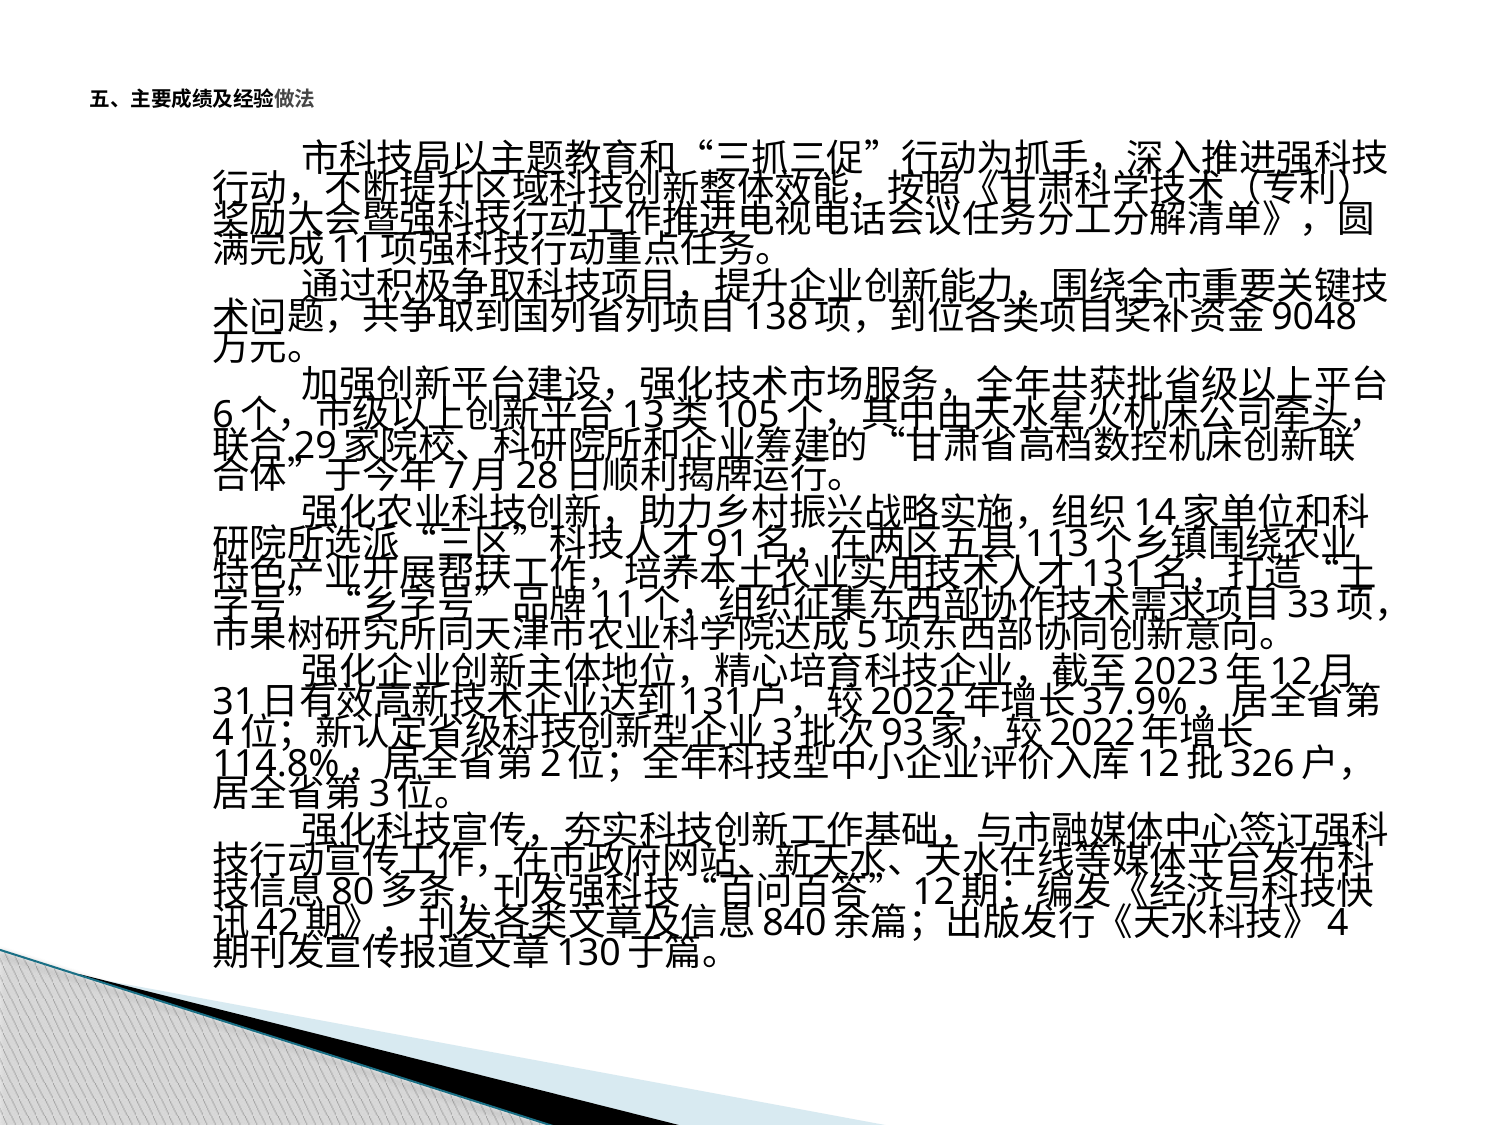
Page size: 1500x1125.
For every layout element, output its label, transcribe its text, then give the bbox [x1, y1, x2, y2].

list 市科技局以主题教育和“三抓三促”行动为抓手，深入推进强科技行动，不断提升区域科技创新整体效能，按照《甘肃科学技术（专利）奖励大会暨强科技行动工作推进电视电话会议任务分工分解清单》，圆满完成11项强科技行动重点任务。 通过积极争取科技项目，提升企业创新能力，围绕全市重要关键技术问题，共争取到国列省列项目138项，到位各类项目奖补资金9048万元。 加强创新平台建设，强化技术市场服务，全年共获批省级以上平台6个，市级以上创新平台13类105个，其中由天水星火机床公司牵头，联合29家院校、科研院所和企业筹建的“甘肃省高档数控机床创新联合体”于今年7月28日顺利揭牌运行。 强化农业科技创新，助力乡村振兴战略实施，组织14家单位和科研院所选派“三区”科技人才91名，在两区五县113个乡镇围绕农业特色产业开展帮扶工作，培养本土农业实用技术人才131名，打造“土字号”“乡字号”品牌11个，组织征集东西部协作技术需求项目33项，市果树研究所同天津市农业科学院达成5项东西部协同创新意向。 强化企业创新主体地位，精心培育科技企业，截至2023年12月31日有效高新技术企业达到131户，较2022年增长37.9%，居全省第4位；新认定省级科技创新型企业3批次93家，较2022年增长114.8%，居全省第2位；全年科技型中小企业评价入库12批326户，居全省第3位。 强化科技宣传，夯实科技创新工作基础，与市融媒体中心签订强科技行动宣传工作，在市政府网站、新天水、天水在线等媒体平台发布科技信息80多条，刊发强科技“百问百答”12期；编发《经济与科技快讯42期》，刊发各类文章及信息840余篇；出版发行《天水科技》4期刊发宣传报道文章130于篇。 [117, 153, 1407, 1020]
title 五、主要成绩及经验做法 [75, 45, 1430, 153]
